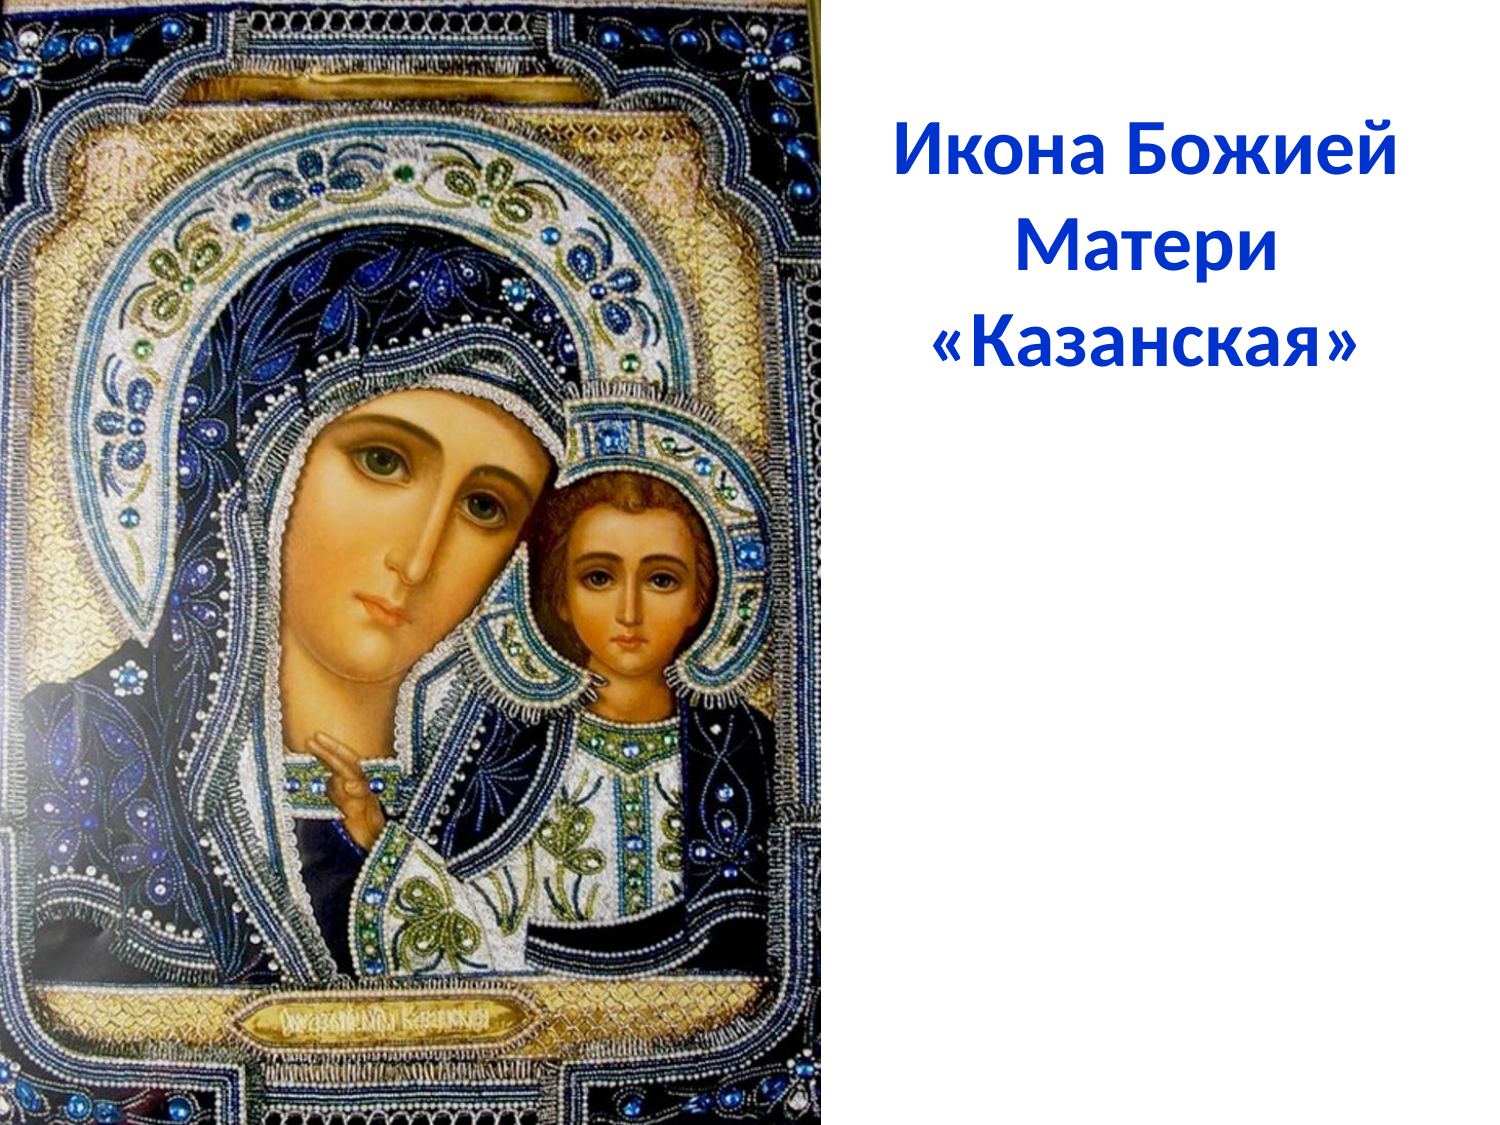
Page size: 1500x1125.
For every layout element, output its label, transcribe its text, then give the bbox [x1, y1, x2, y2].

title Икона Божией Матери «Казанская» [868, 45, 1425, 433]
picture [0, 0, 822, 1125]
